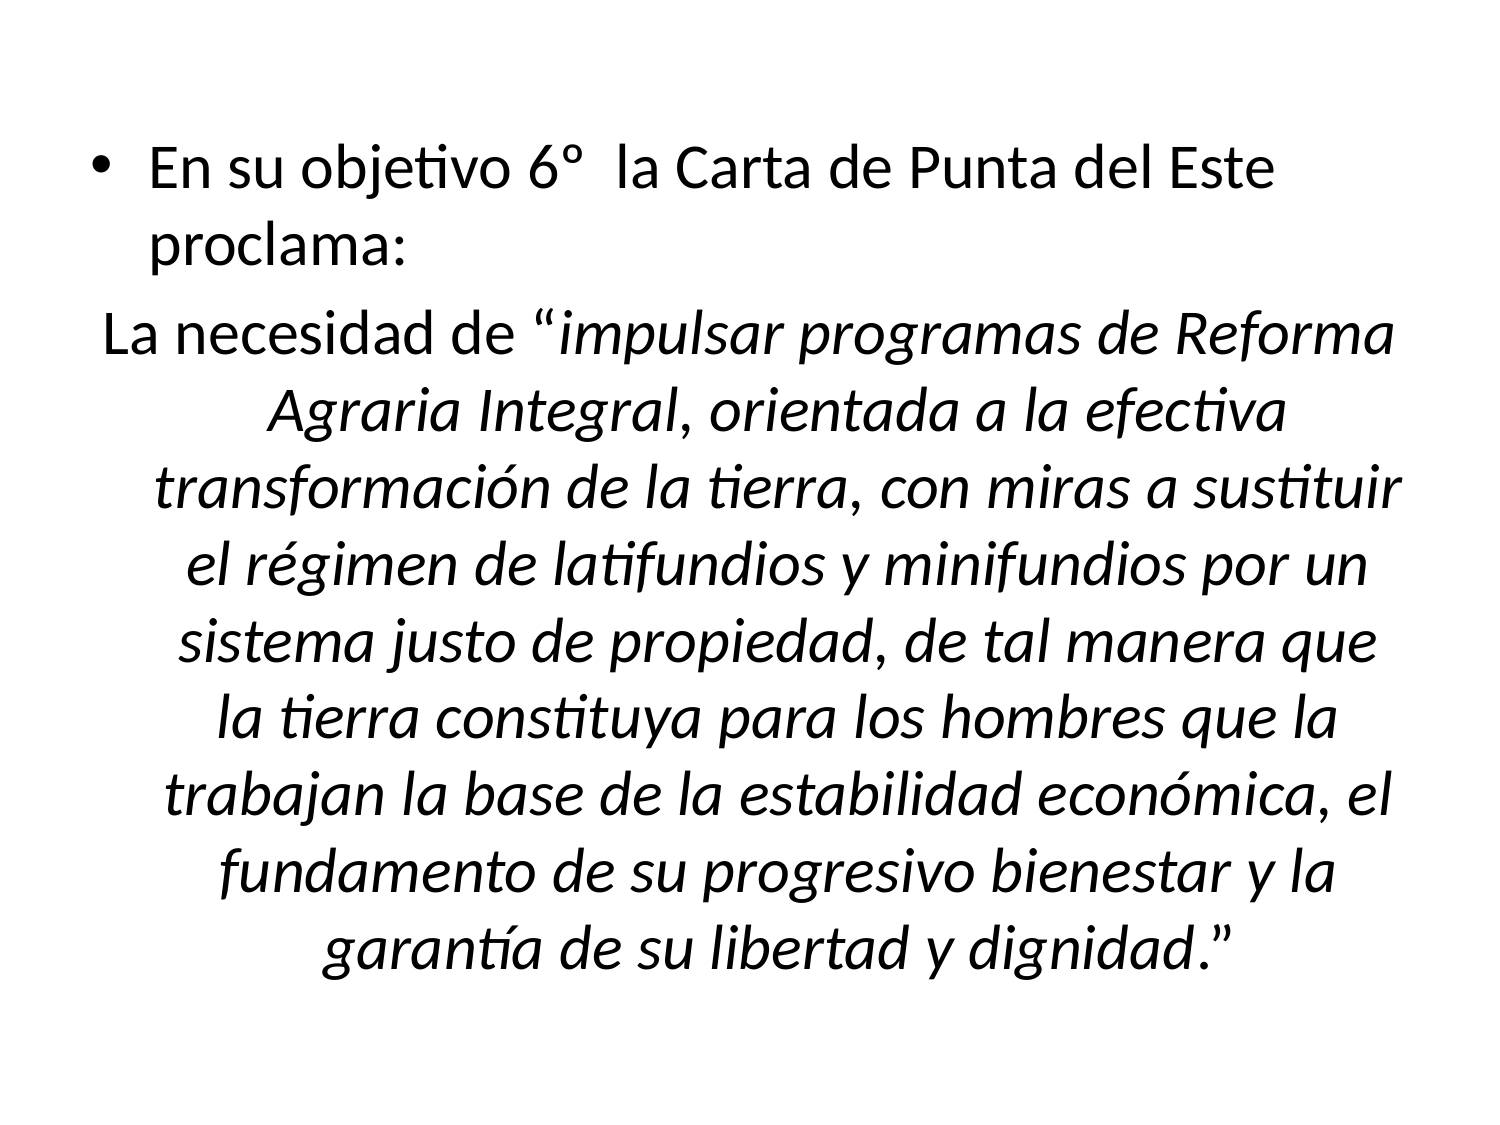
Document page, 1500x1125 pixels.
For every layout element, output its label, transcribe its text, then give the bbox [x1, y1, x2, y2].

list En su objetivo 6º la Carta de Punta del Este proclama: La necesidad de “impulsar programas de Reforma Agraria Integral, orientada a la efectiva transformación de la tierra, con miras a sustituir el régimen de latifundios y minifundios por un sistema justo de propiedad, de tal manera que la tierra constituya para los hombres que la trabajan la base de la estabilidad económica, el fundamento de su progresivo bienestar y la garantía de su libertad y dignidad.” [75, 117, 1425, 1005]
